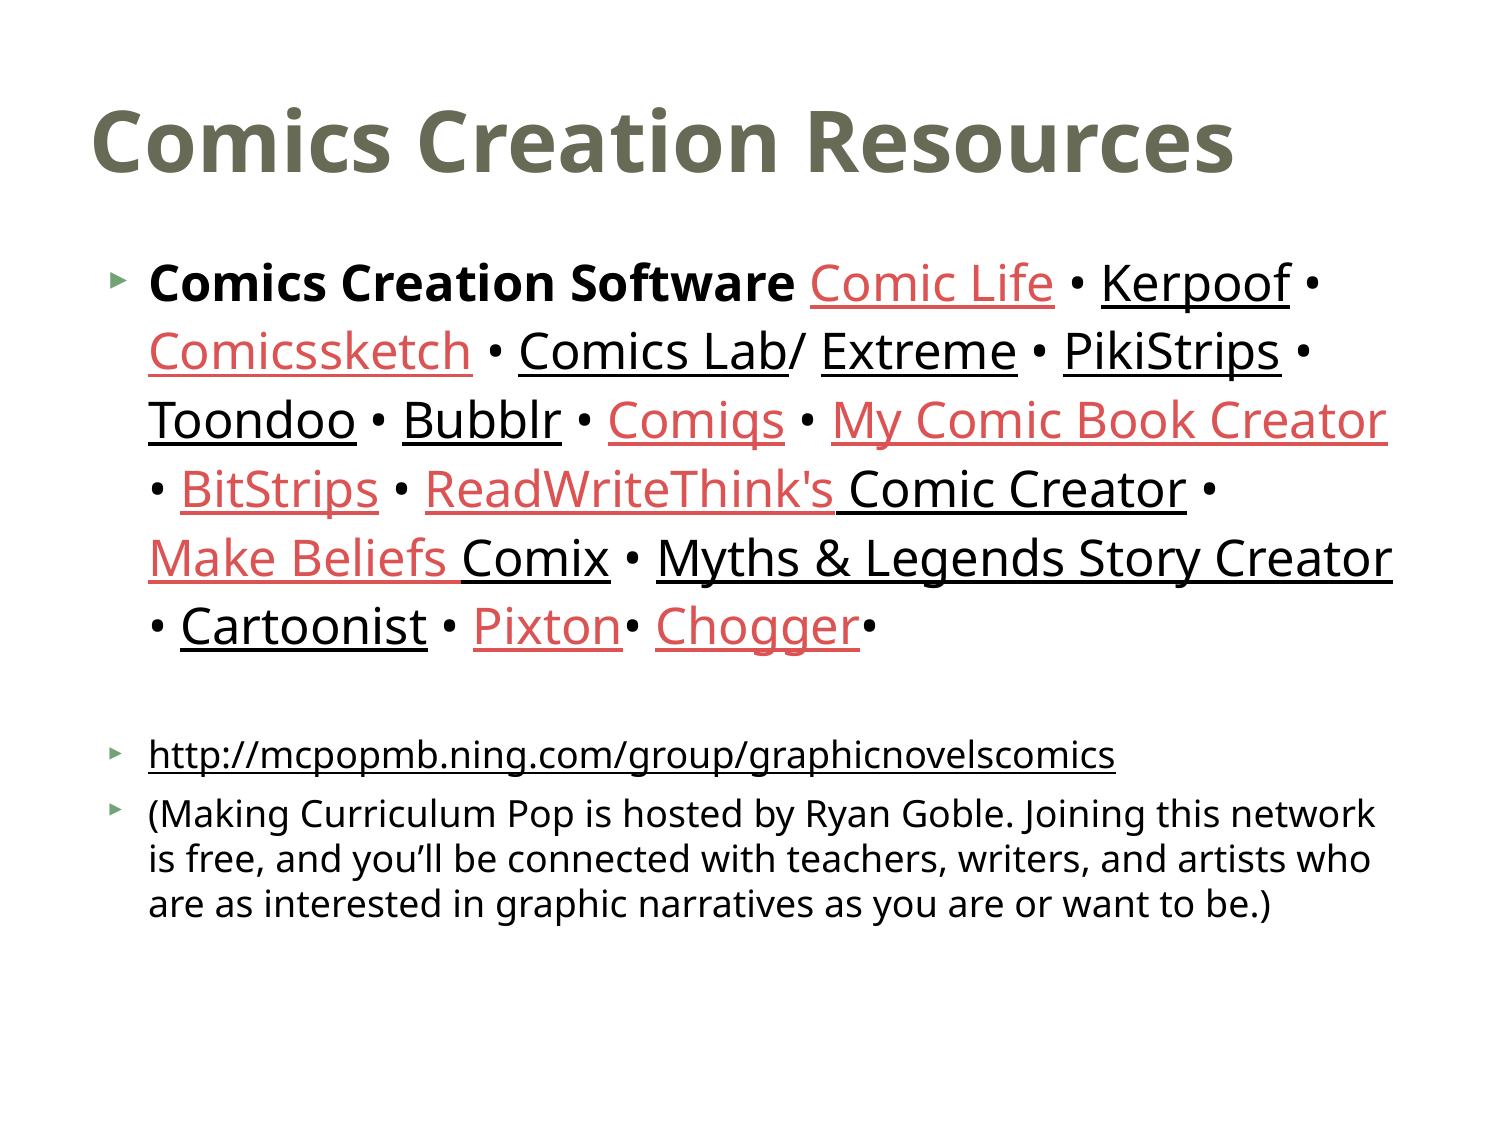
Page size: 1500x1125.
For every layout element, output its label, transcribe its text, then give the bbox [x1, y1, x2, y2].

title Comics Creation Resources [75, 45, 1425, 233]
list Comics Creation Software Comic Life • Kerpoof • Comicssketch • Comics Lab/ Extreme • PikiStrips • Toondoo • Bubblr • Comiqs • My Comic Book Creator • BitStrips • ReadWriteThink's Comic Creator • Make Beliefs Comix • Myths & Legends Story Creator • Cartoonist • Pixton• Chogger• http://mcpopmb.ning.com/group/graphicnovelscomics (Making Curriculum Pop is hosted by Ryan Goble. Joining this network is free, and you’ll be connected with teachers, writers, and artists who are as interested in graphic narratives as you are or want to be.) [75, 243, 1425, 986]
